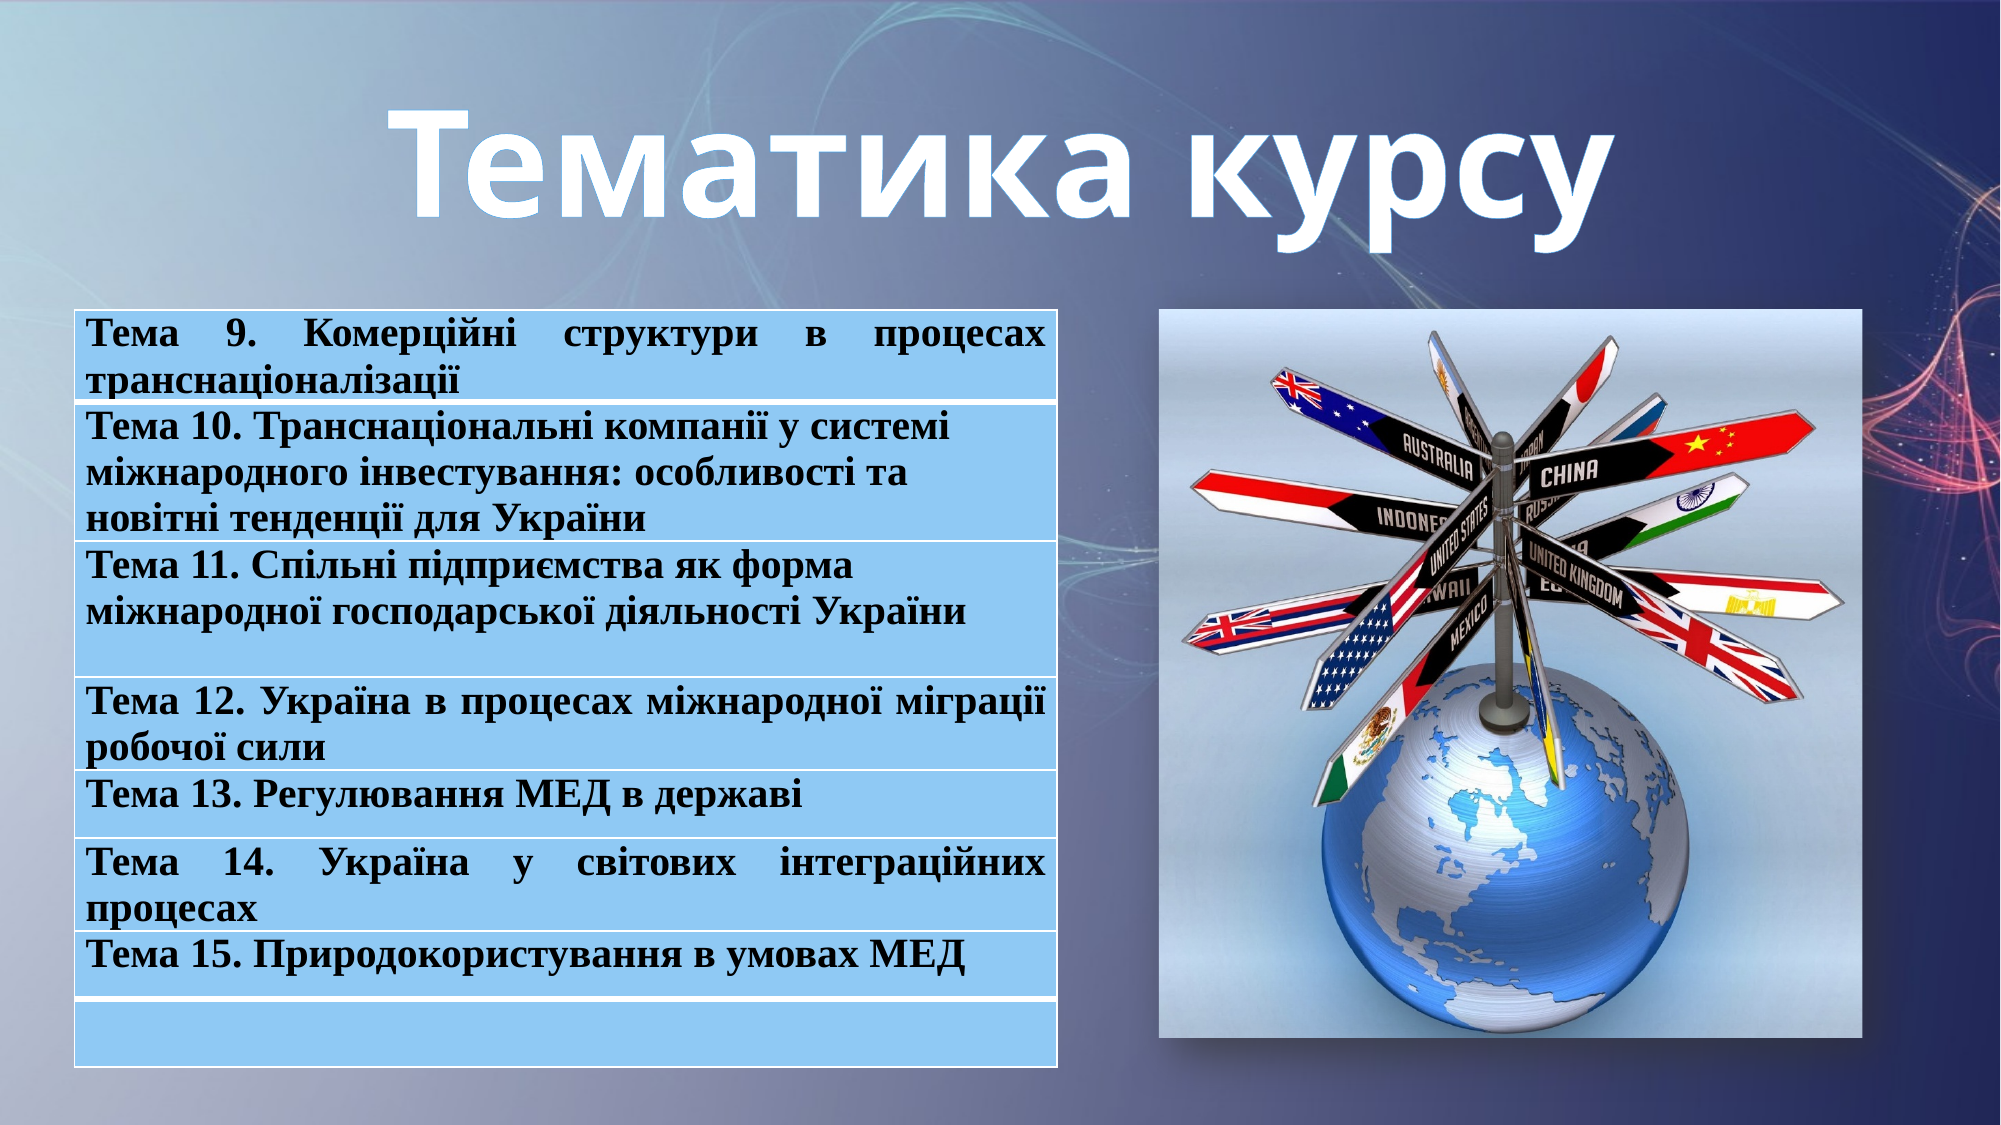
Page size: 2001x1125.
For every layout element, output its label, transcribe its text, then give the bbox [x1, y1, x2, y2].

table_cell Тема 15. Природокористування в умовах МЕД [75, 932, 1056, 996]
title Тематика курсу [137, 59, 1863, 278]
table_cell Тема 11. Спільні підприємства як форма міжнародної господарської діяльності України [75, 542, 1056, 676]
table_cell Тема 14. Україна у світових інтеграційних процесах [75, 839, 1056, 930]
picture [0, 0, 2001, 1125]
table_cell Тема 13. Регулювання МЕД в державі [75, 771, 1056, 837]
table_cell Тема 10. Транснаціональні компанії у системі міжнародного інвестування: особливості та новітні тенденції для України [75, 405, 1056, 540]
table_header Тема 9. Комерційні структури в процесах транснаціоналізації [75, 311, 1056, 399]
table_cell [75, 1002, 1056, 1066]
table_cell Тема 12. Україна в процесах міжнародної міграції робочої сили [75, 678, 1056, 769]
